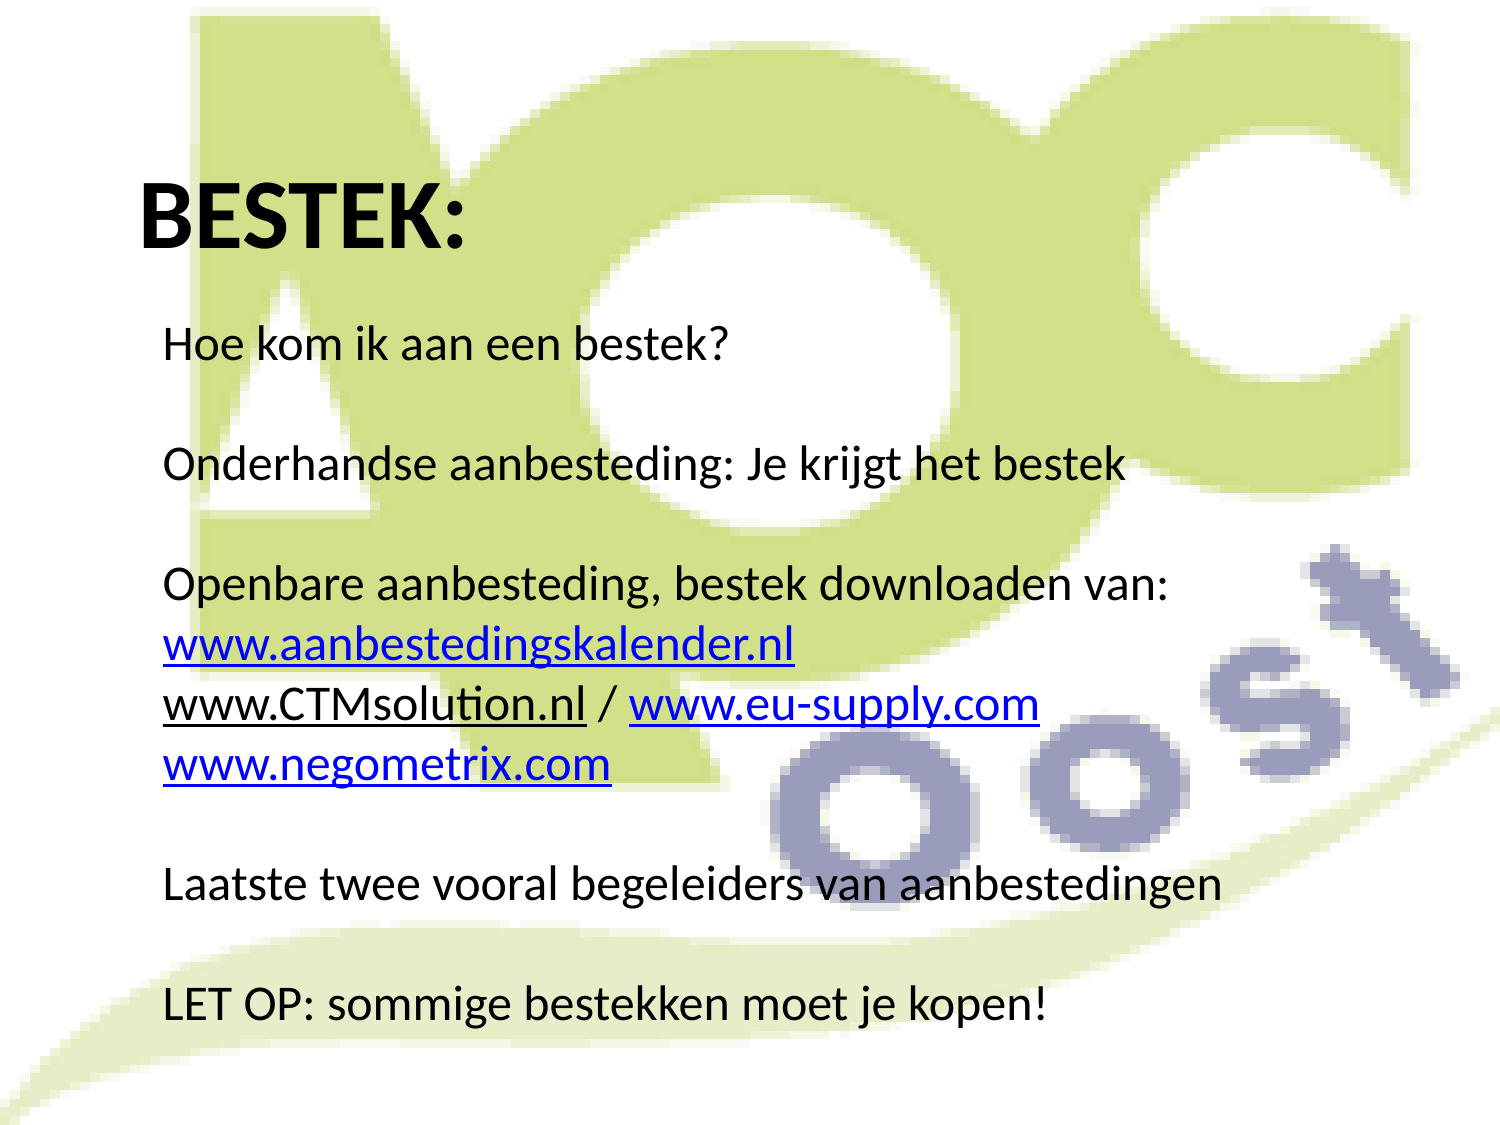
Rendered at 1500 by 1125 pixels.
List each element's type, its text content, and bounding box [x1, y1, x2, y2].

title BESTEK: [123, 125, 1282, 291]
text_box Hoe kom ik aan een bestek? Onderhandse aanbesteding: Je krijgt het bestek Openbare aanbesteding, bestek downloaden van: www.aanbestedingskalender.nl www.CTMsolution.nl / www.eu-supply.com www.negometrix.com Laatste twee vooral begeleiders van aanbestedingen LET OP: sommige bestekken moet je kopen! [147, 302, 1424, 1071]
